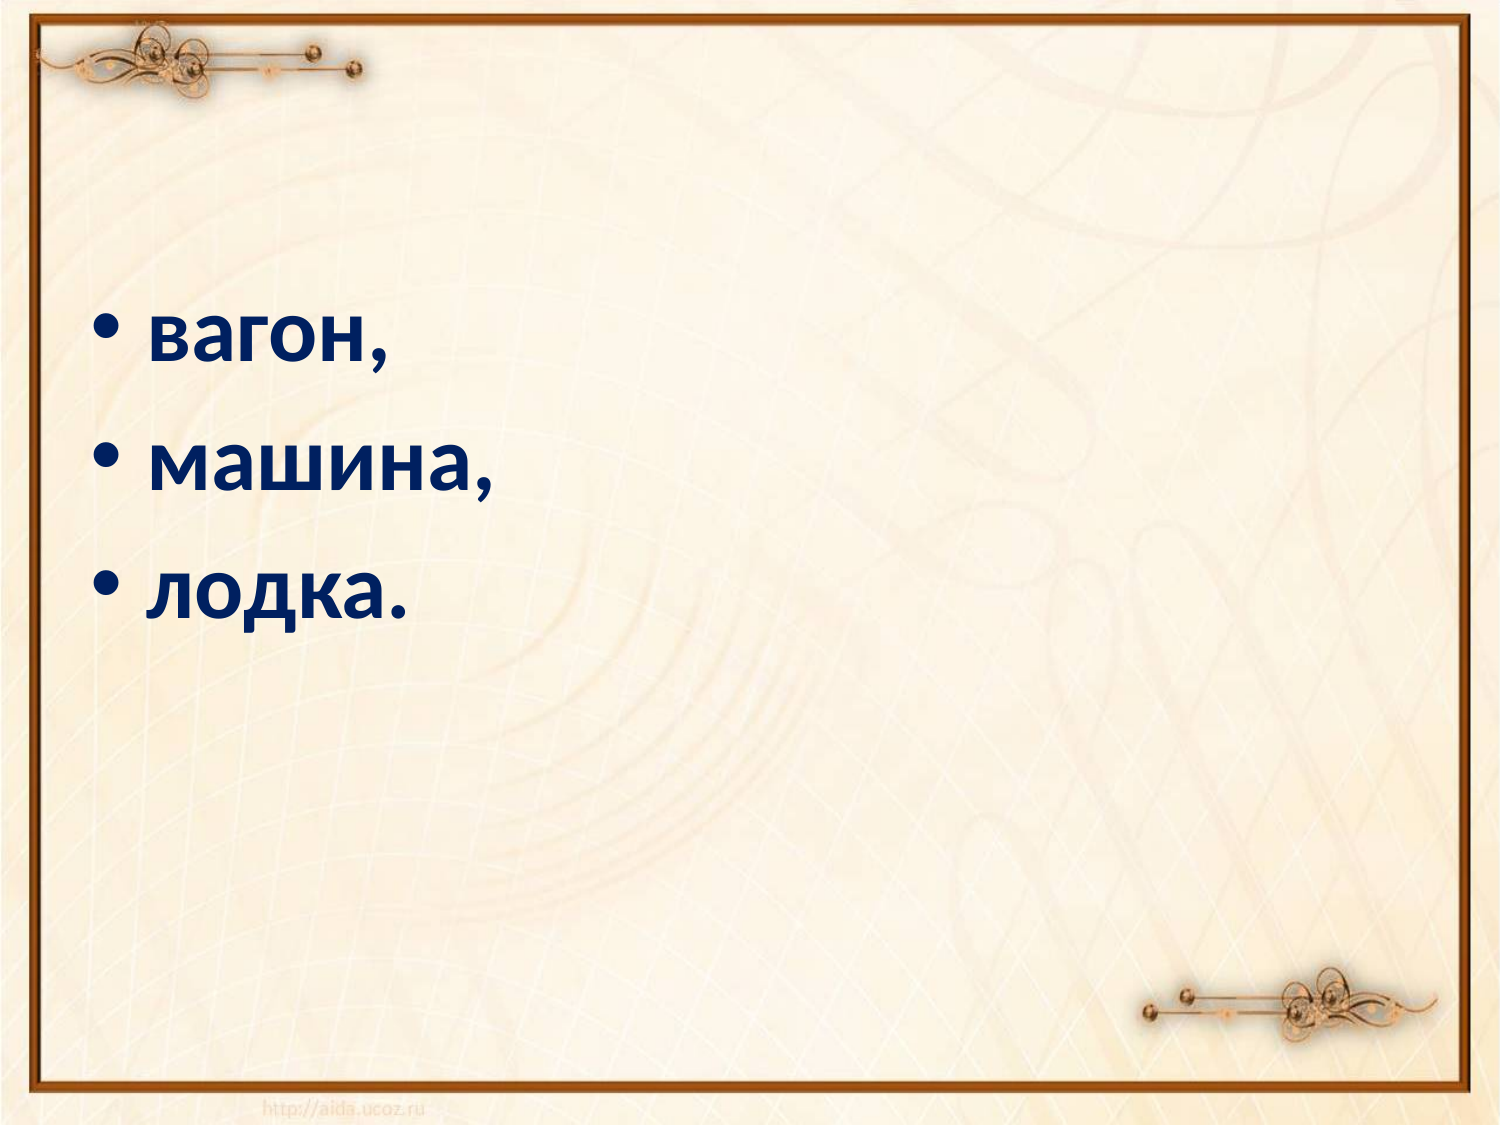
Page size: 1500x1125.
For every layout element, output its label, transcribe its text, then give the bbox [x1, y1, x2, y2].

picture [0, 0, 1500, 1125]
list вагон, машина, лодка. [75, 262, 1425, 1005]
